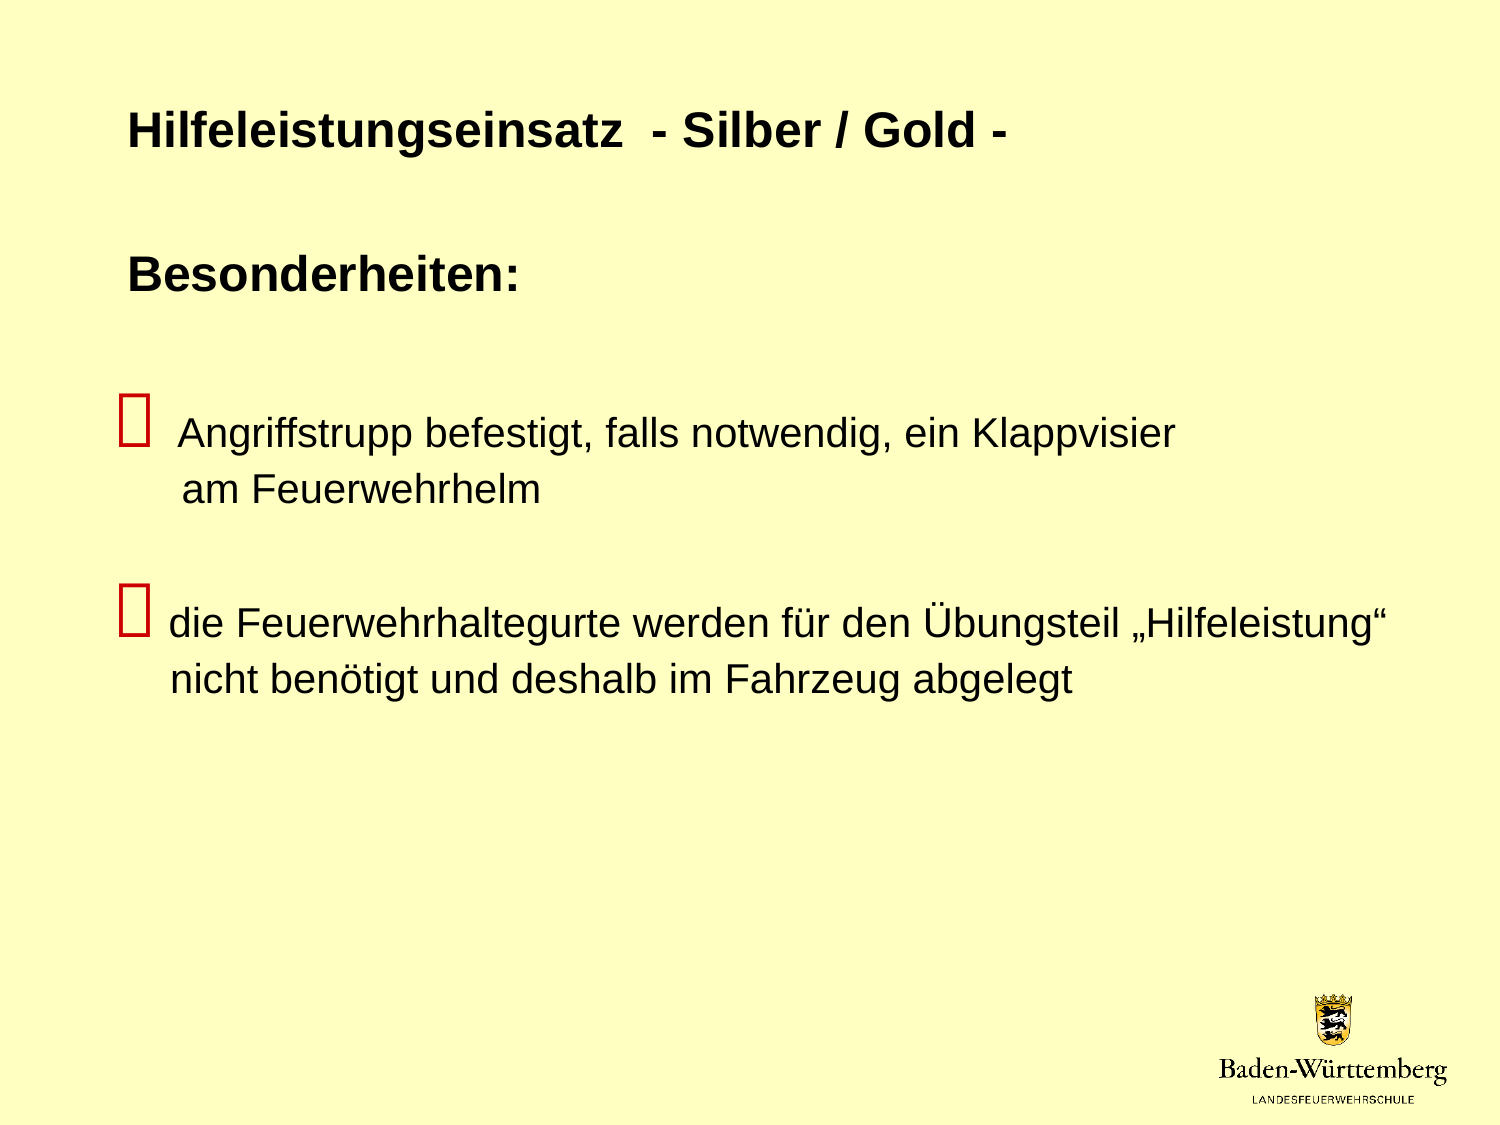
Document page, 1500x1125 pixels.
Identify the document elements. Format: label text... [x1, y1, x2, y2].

picture [1219, 992, 1447, 1106]
text_box Hilfeleistungseinsatz - Silber / Gold - [112, 90, 1152, 165]
text_box  Angriffstrupp befestigt, falls notwendig, ein Klappvisier am Feuerwehrhelm  die Feuerwehrhaltegurte werden für den Übungsteil „Hilfeleistung“ nicht benötigt und deshalb im Fahrzeug abgelegt [97, 364, 1403, 710]
text_box Besonderheiten: [112, 234, 538, 310]
